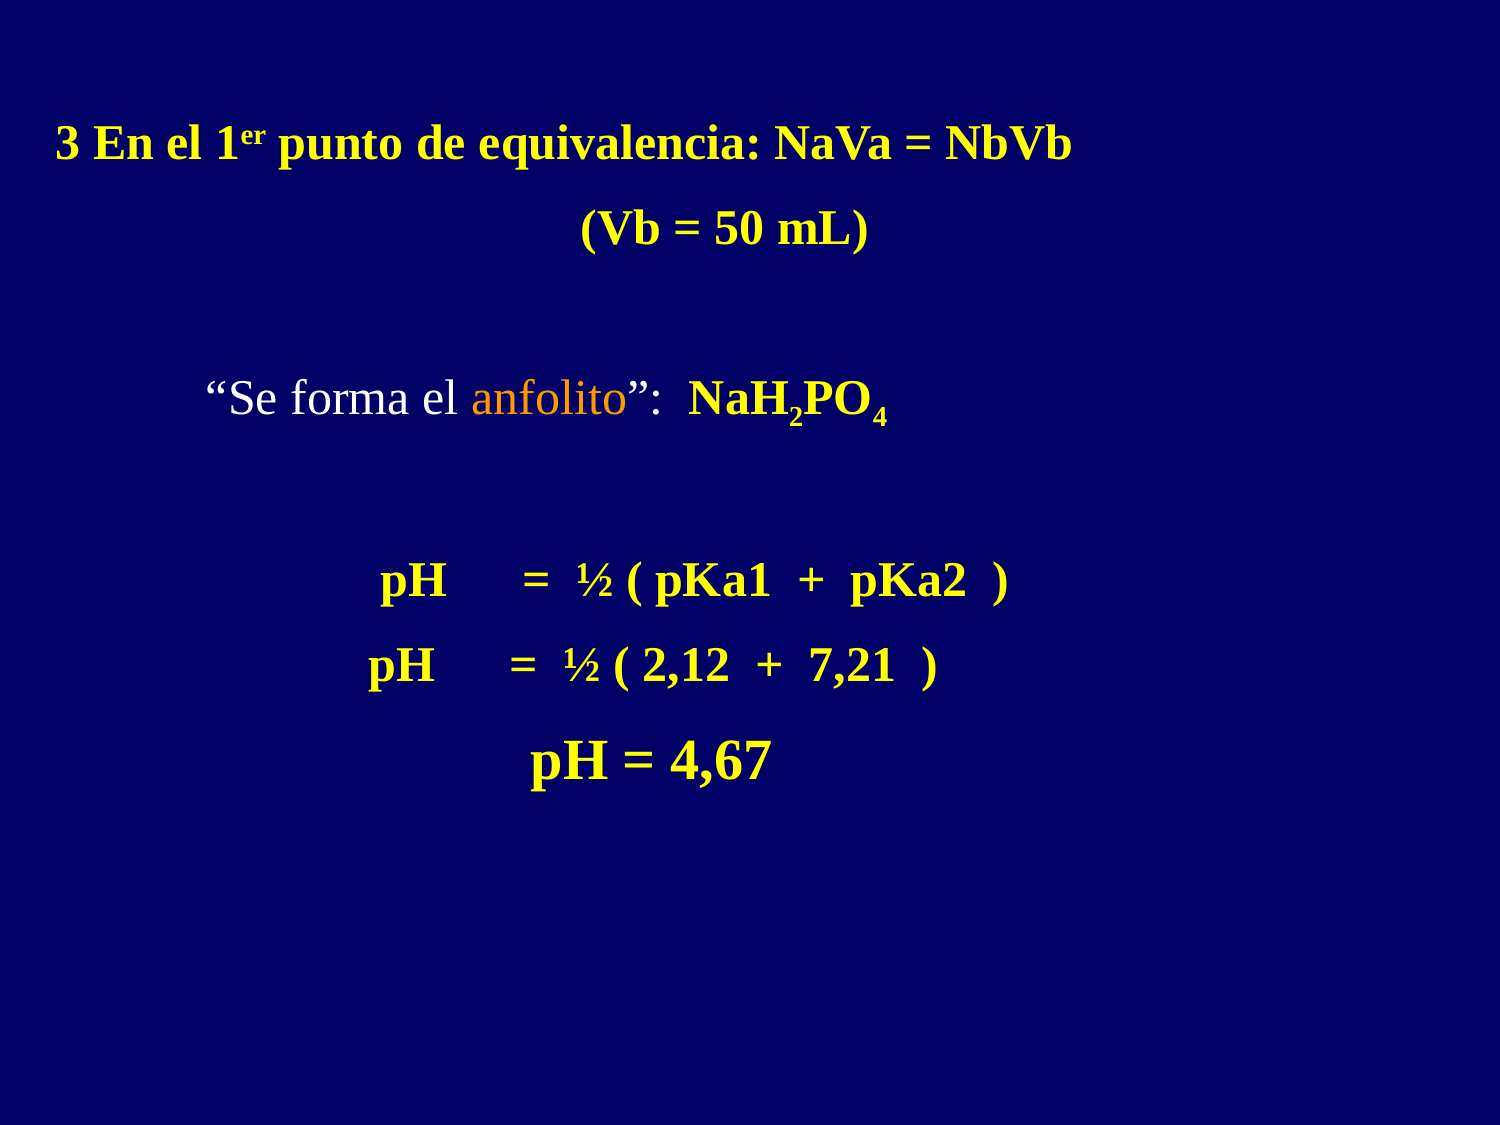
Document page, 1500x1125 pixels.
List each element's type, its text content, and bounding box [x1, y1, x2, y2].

text_box pH = ½ ( pKa1 + pKa2 ) pH = ½ ( 2,12 + 7,21 ) pH = 4,67 [53, 539, 1442, 799]
text_box 3 En el 1er punto de equivalencia: NaVa = NbVb (Vb = 50 mL) “Se forma el anfolito”: NaH2PO4 [41, 101, 1429, 440]
